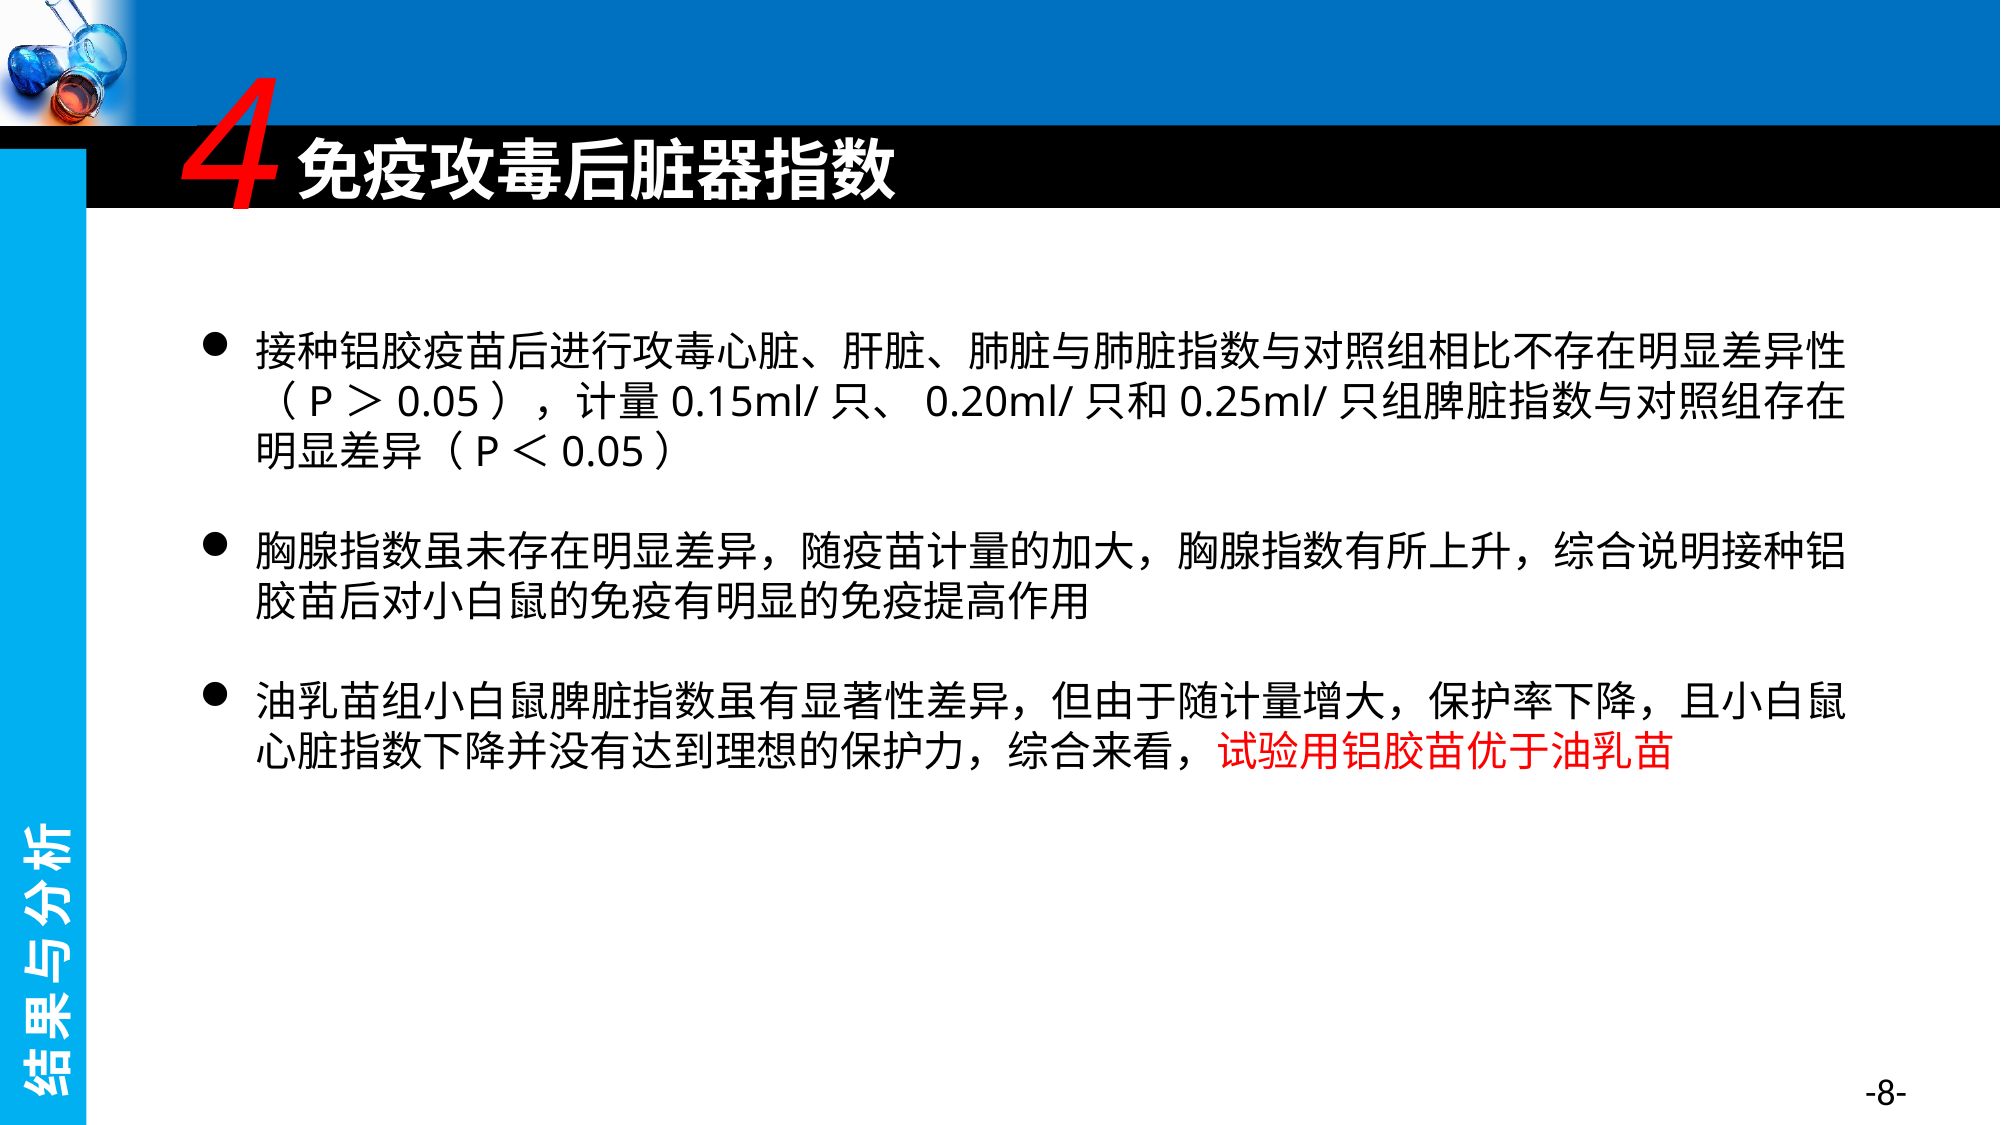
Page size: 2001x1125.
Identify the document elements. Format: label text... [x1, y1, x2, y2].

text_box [161, 18, 916, 257]
text_box 接种铝胶疫苗后进行攻毒心脏、肝脏、肺脏与肺脏指数与对照组相比不存在明显差异性（P＞0.05），计量0.15ml/只、0.20ml/只和0.25ml/只组脾脏指数与对照组存在明显差异（P＜0.05） 胸腺指数虽未存在明显差异，随疫苗计量的加大，胸腺指数有所上升，综合说明接种铝胶苗后对小白鼠的免疫有明显的免疫提高作用 油乳苗组小白鼠脾脏指数虽有显著性差异，但由于随计量增大，保护率下降，且小白鼠心脏指数下降并没有达到理想的保护力，综合来看，试验用铝胶苗优于油乳苗 [184, 317, 1863, 783]
picture [0, 0, 119, 126]
